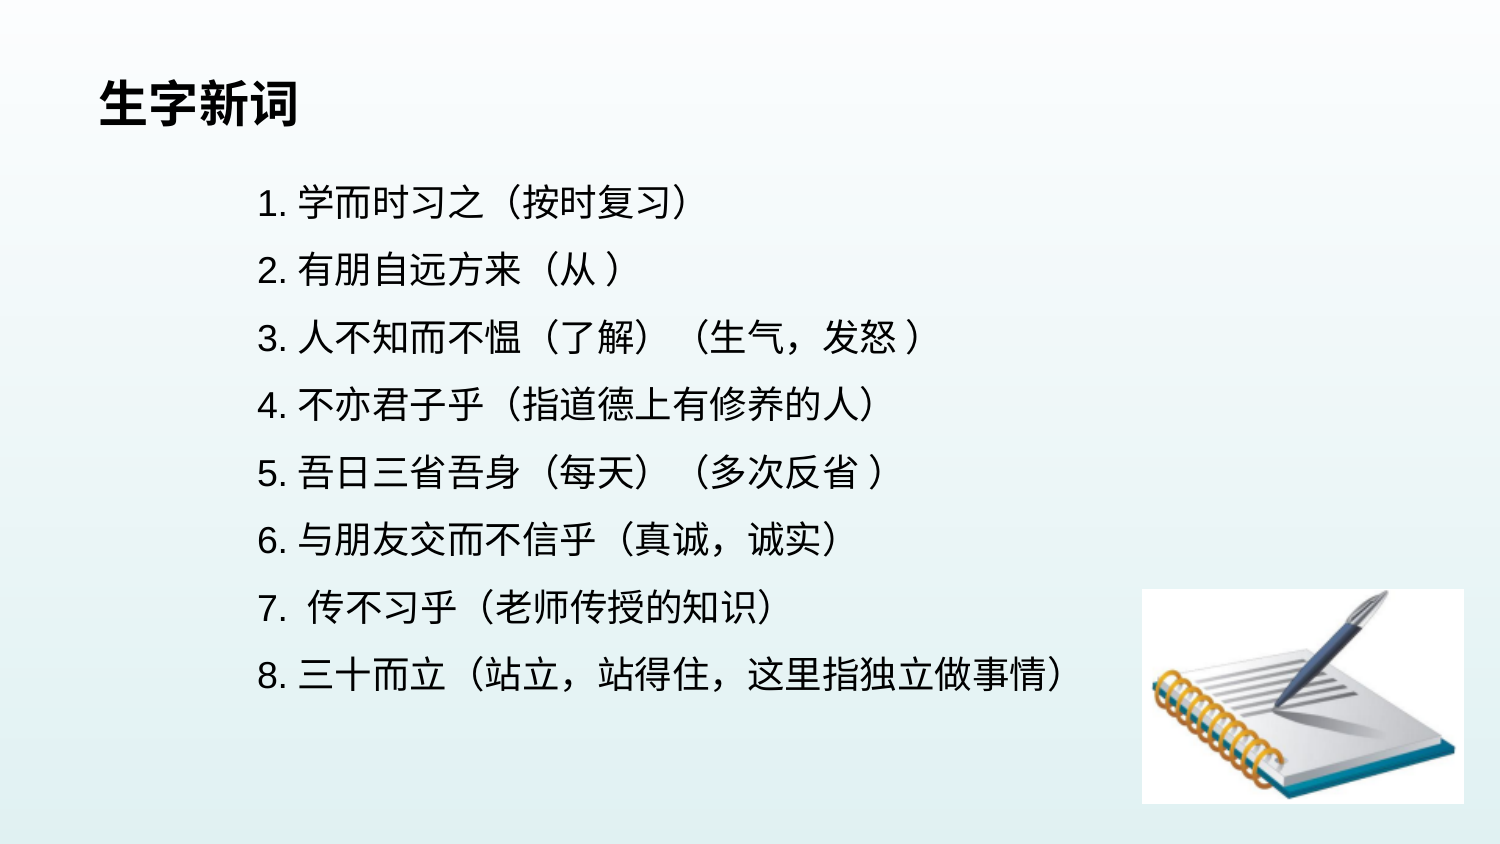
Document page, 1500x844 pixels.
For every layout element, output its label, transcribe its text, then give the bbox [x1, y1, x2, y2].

text_box 生字新词 [84, 71, 335, 134]
picture [1142, 589, 1464, 804]
text_box 1.学而时习之（按时复习） 2.有朋自远方来（从 ） 3.人不知而不愠（了解）（生气，发怒 ） 4.不亦君子乎（指道德上有修养的人） 5.吾日三省吾身（每天）（多次反省 ） 6.与朋友交而不信乎（真诚，诚实） 7. 传不习乎（老师传授的知识） 8.三十而立（站立，站得住，这里指独立做事情） [242, 148, 1102, 704]
